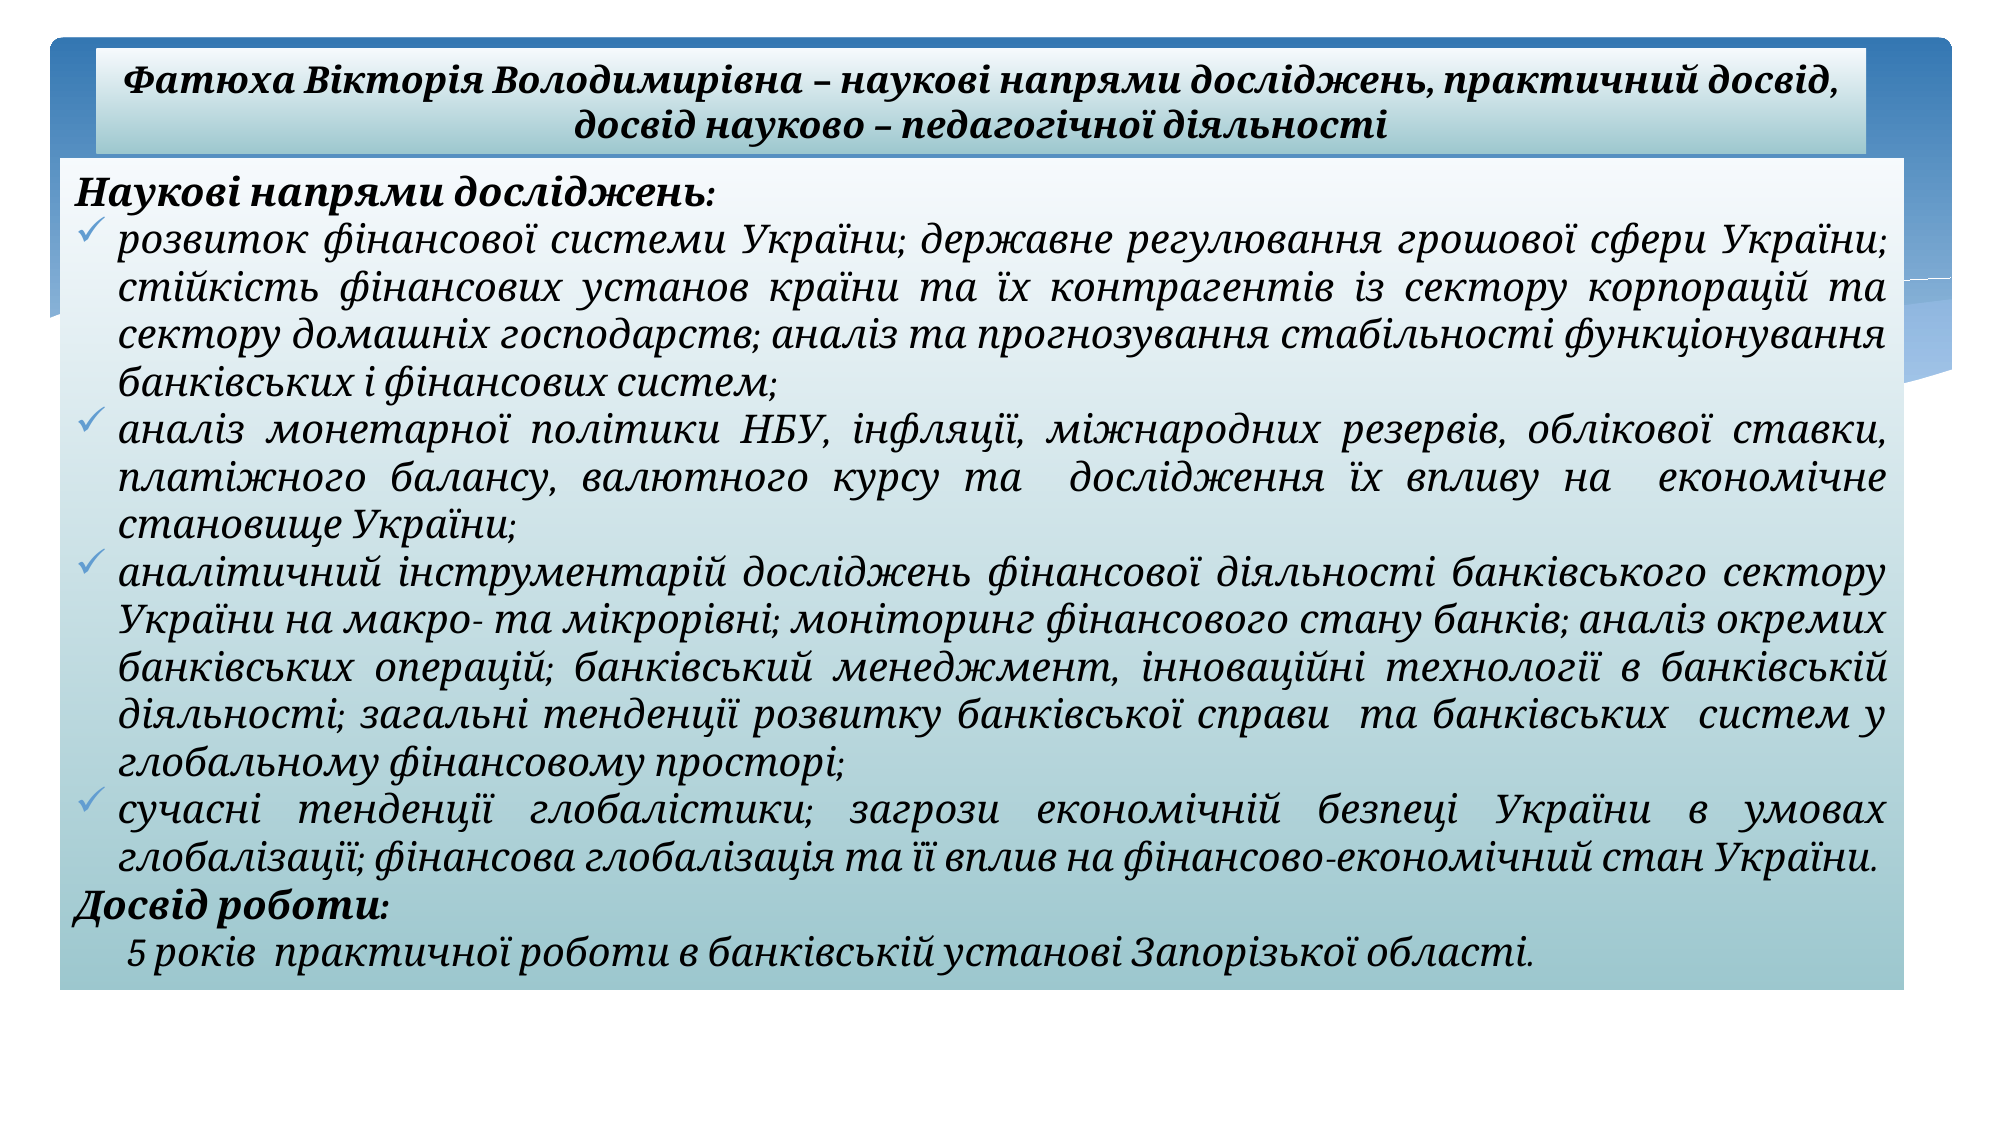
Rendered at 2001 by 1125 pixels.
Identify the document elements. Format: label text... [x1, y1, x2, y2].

title Фатюха Вікторія Володимирівна – наукові напрями досліджень, практичний досвід, досвід науково – педагогічної діяльності [96, 48, 1867, 154]
list Наукові напрями досліджень: розвиток фінансової системи України; державне регулювання грошової сфери України; стійкість фінансових установ країни та їх контрагентів із сектору корпорацій та сектору домашніх господарств; аналіз та прогнозування стабільності функціонування банківських і фінансових систем; аналіз монетарної політики НБУ, інфляції, міжнародних резервів, облікової ставки, платіжного балансу, валютного курсу та дослідження їх впливу на економічне становище України; аналітичний інструментарій досліджень фінансової діяльності банківського сектору України на макро- та мікрорівні; моніторинг фінансового стану банків; аналіз окремих банківських операцій; банківський менеджмент, інноваційні технології в банківській діяльності; загальні тенденції розвитку банківської справи та банківських систем у глобальному фінансовому просторі; сучасні тенденції глобалістики; загрози економічній безпеці України в умовах глобалізації; фінансова глобалізація та її вплив на фінансово-економічний стан України. Досвід роботи: 5 років практичної роботи в банківській установі Запорізької області. [60, 158, 1904, 990]
